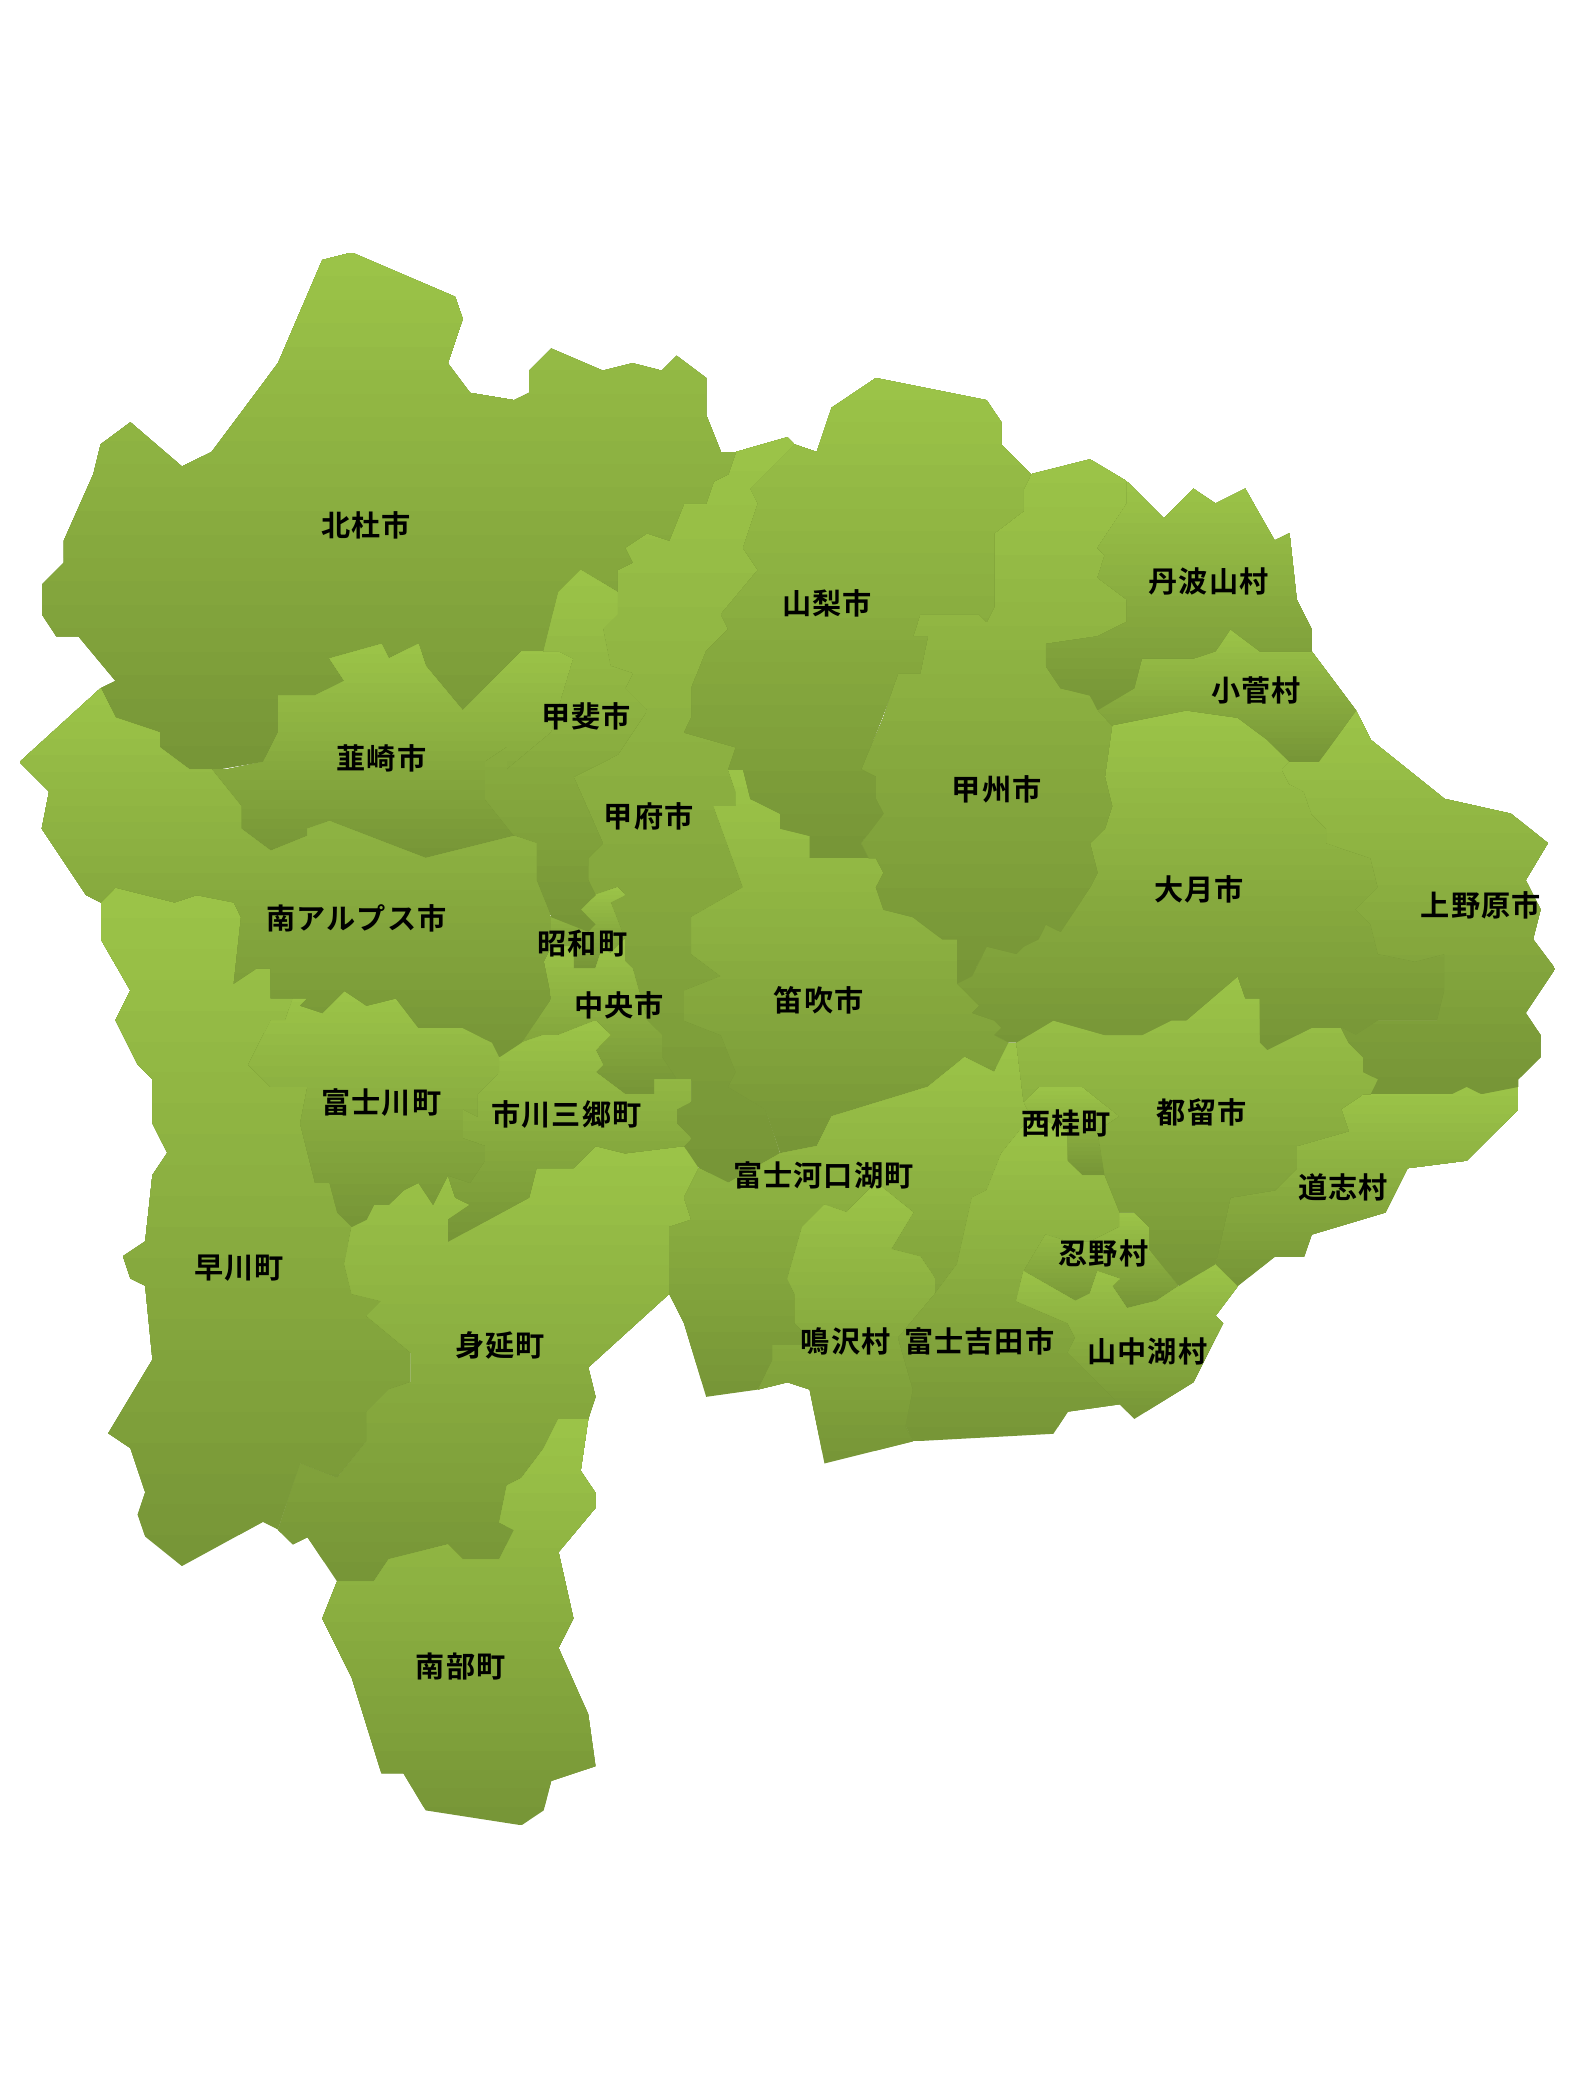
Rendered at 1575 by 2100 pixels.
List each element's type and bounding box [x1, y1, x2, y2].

text_box [178, 499, 1558, 1692]
text_box [19, 252, 1556, 1826]
